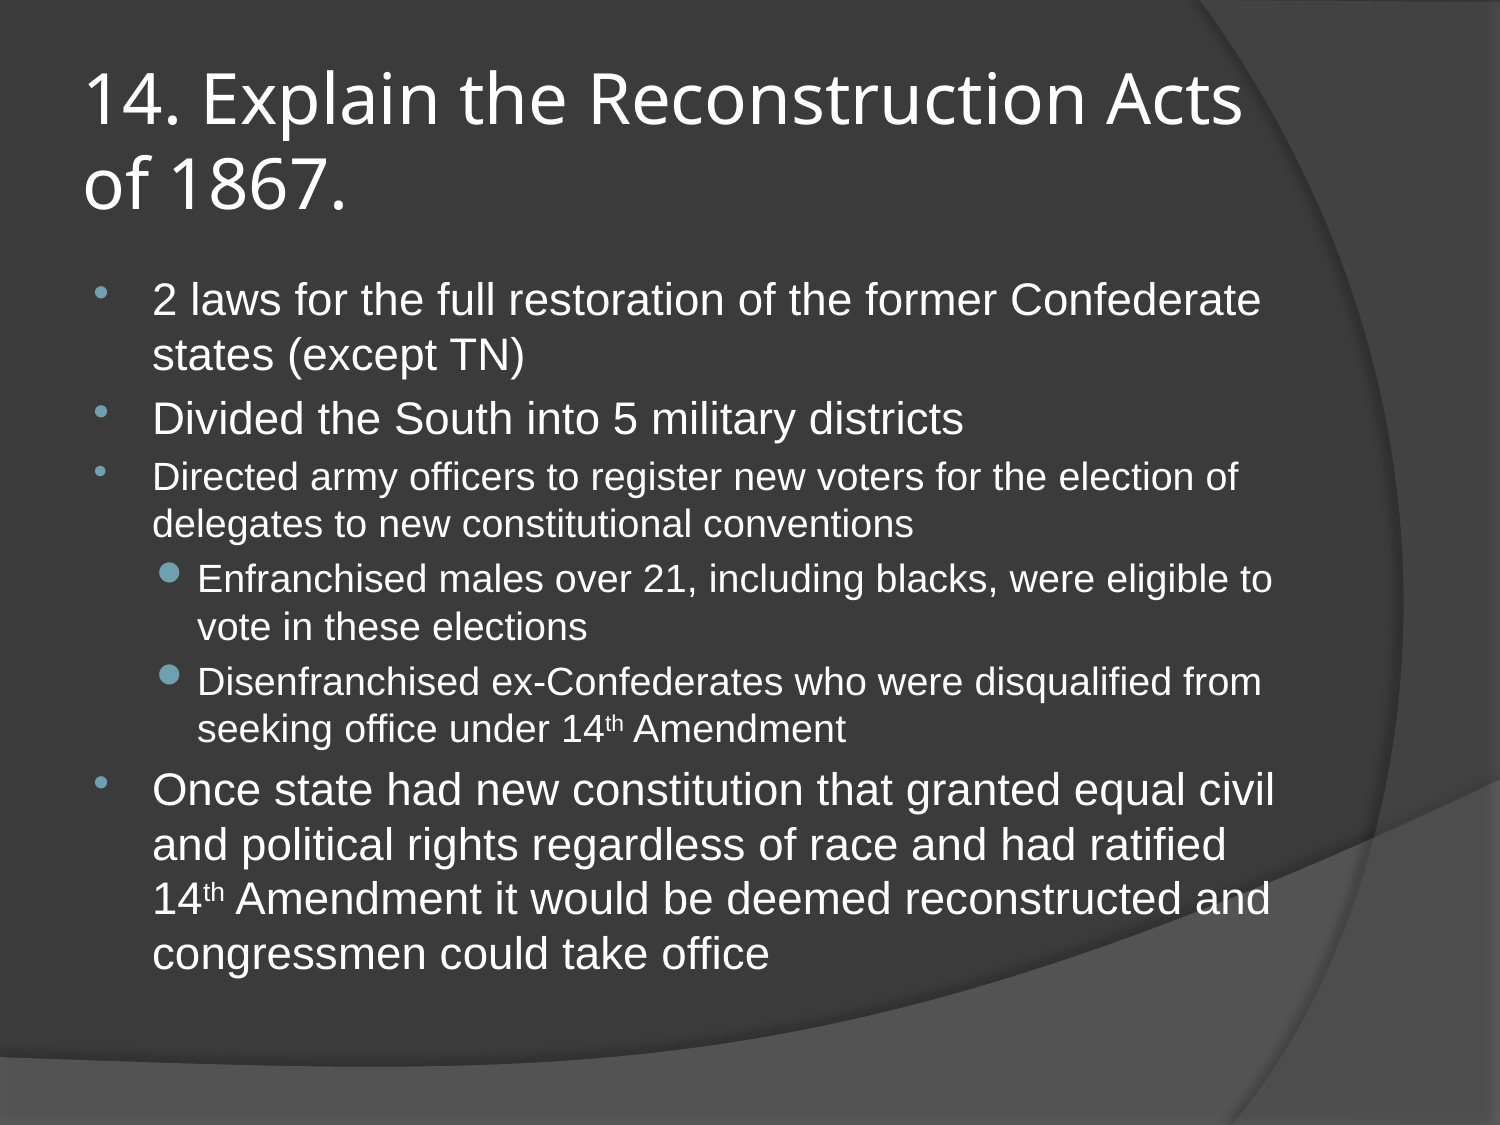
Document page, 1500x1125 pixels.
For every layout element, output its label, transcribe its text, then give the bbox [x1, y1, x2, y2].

list 2 laws for the full restoration of the former Confederate states (except TN) Divided the South into 5 military districts Directed army officers to register new voters for the election of delegates to new constitutional conventions Enfranchised males over 21, including blacks, were eligible to vote in these elections Disenfranchised ex-Confederates who were disqualified from seeking office under 14th Amendment Once state had new constitution that granted equal civil and political rights regardless of race and had ratified 14th Amendment it would be deemed reconstructed and congressmen could take office [75, 262, 1300, 1005]
title 14. Explain the Reconstruction Acts of 1867. [75, 45, 1300, 233]
